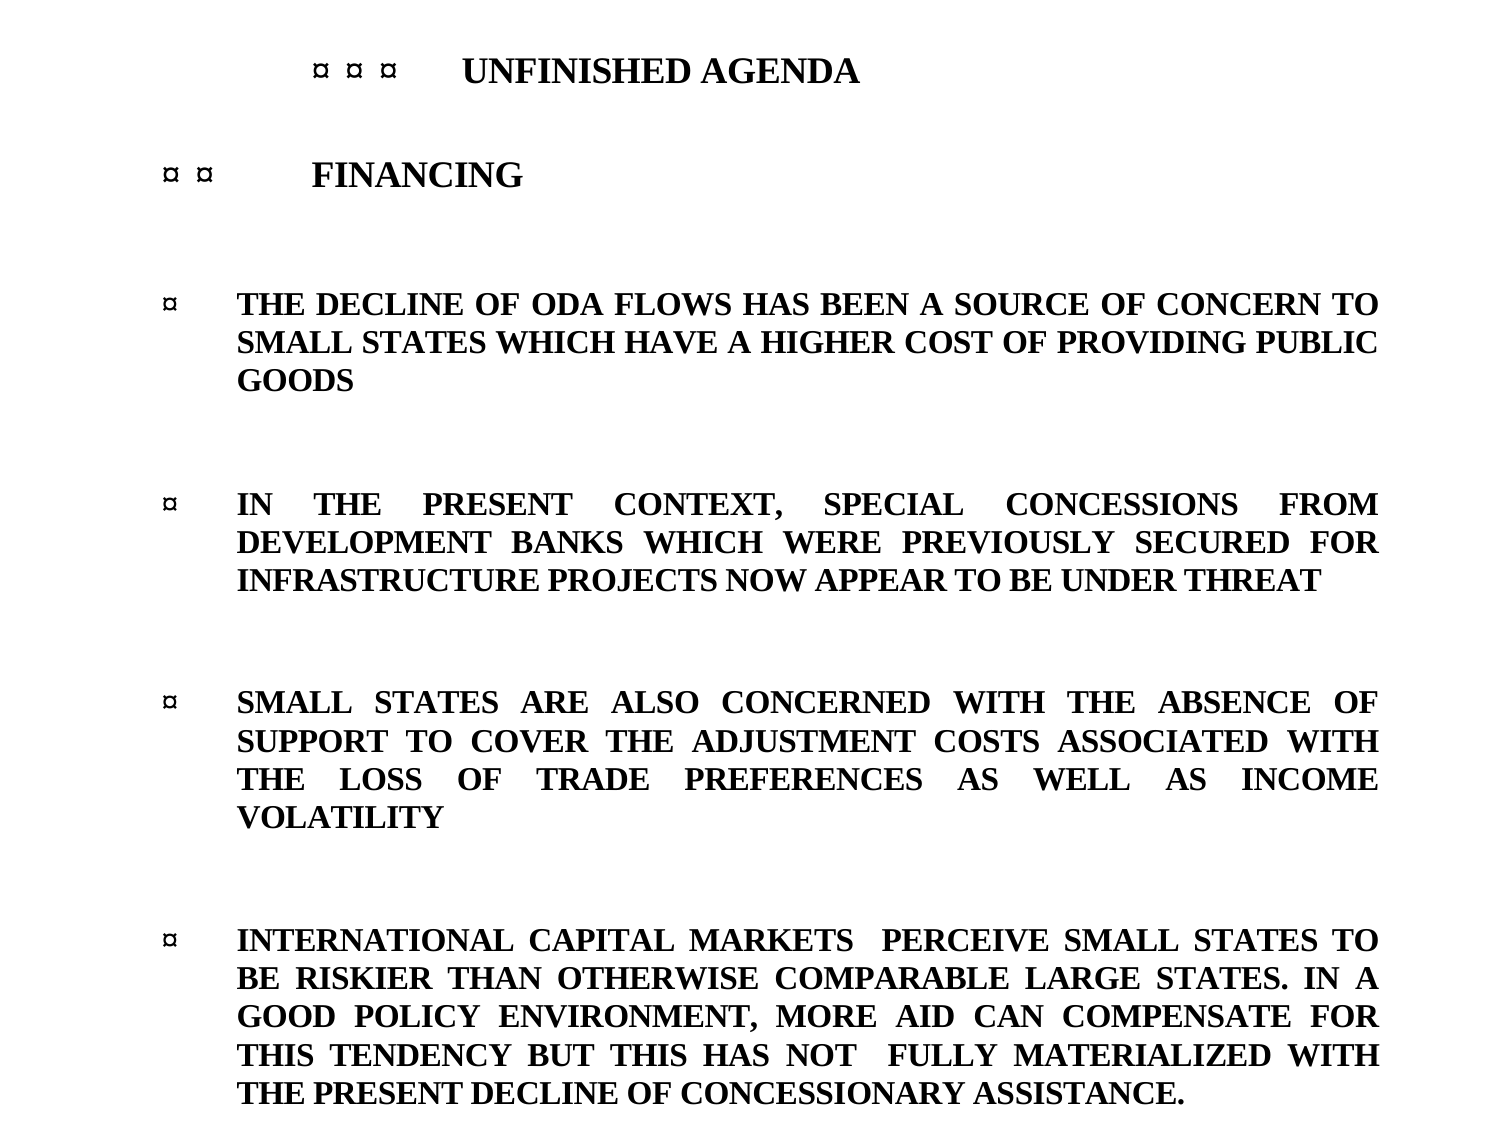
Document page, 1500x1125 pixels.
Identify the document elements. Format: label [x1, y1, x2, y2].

text_box [86, 48, 1381, 1125]
